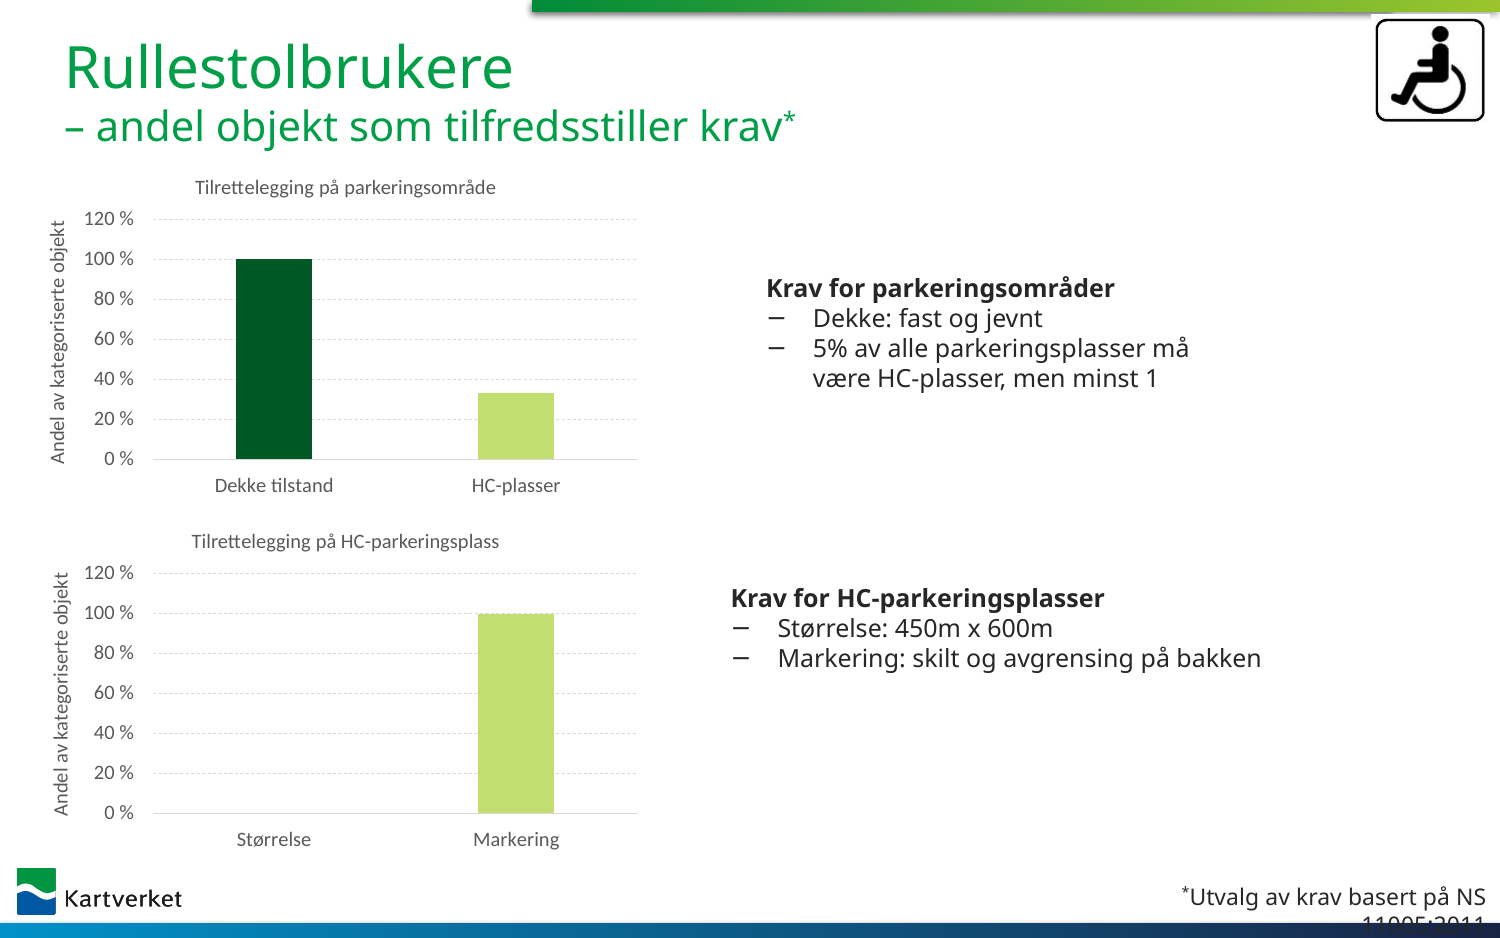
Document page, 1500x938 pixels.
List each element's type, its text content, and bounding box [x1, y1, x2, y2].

text_box *Utvalg av krav basert på NS 11005:2011 [1068, 873, 1500, 938]
picture [41, 166, 650, 505]
picture [1371, 13, 1491, 127]
text_box Rullestolbrukere – andel objekt som tilfredsstiller krav* [49, 23, 1431, 158]
picture [41, 520, 650, 859]
text_box Krav for HC-parkeringsplasser Størrelse: 450m x 600m Markering: skilt og avgrensing på bakken [715, 574, 1278, 680]
text_box Krav for parkeringsområder Dekke: fast og jevnt 5% av alle parkeringsplasser må være HC-plasser, men minst 1 [751, 264, 1232, 400]
